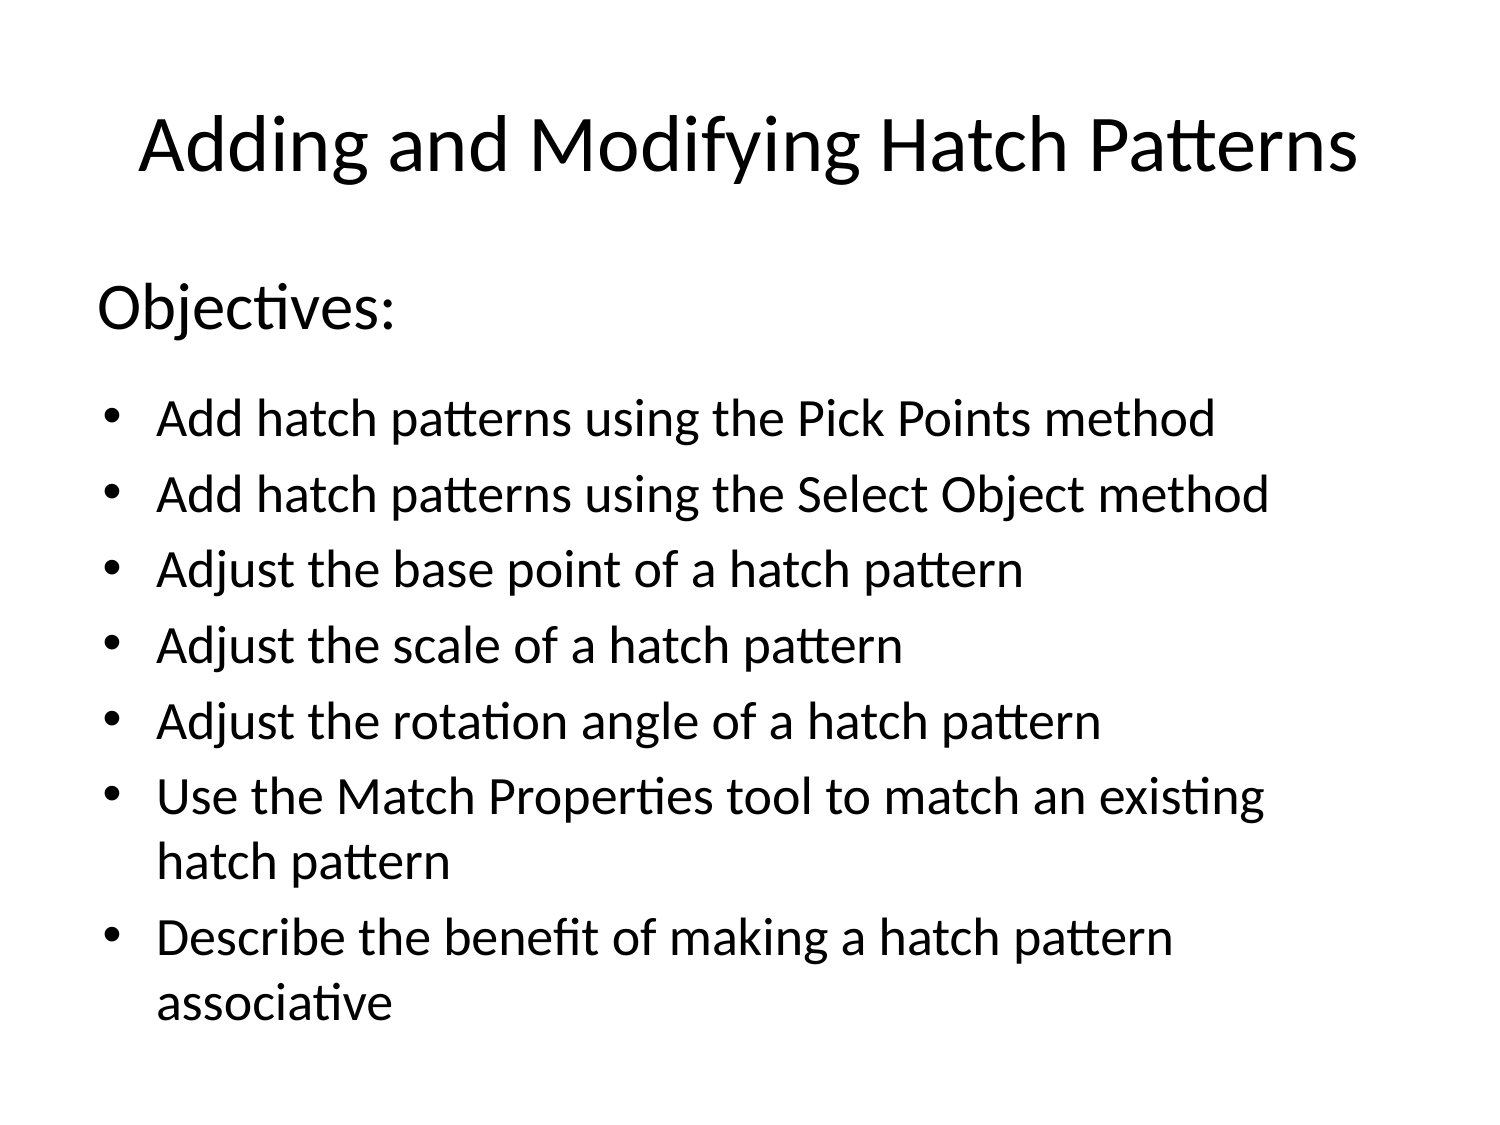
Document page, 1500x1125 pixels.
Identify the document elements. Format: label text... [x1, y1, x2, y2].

list Add hatch patterns using the Pick Points method Add hatch patterns using the Select Object method Adjust the base point of a hatch pattern Adjust the scale of a hatch pattern Adjust the rotation angle of a hatch pattern Use the Match Properties tool to match an existing hatch pattern Describe the benefit of making a hatch pattern associative [87, 375, 1288, 1075]
title Adding and Modifying Hatch Patterns [75, 45, 1425, 233]
text_box Objectives: [37, 237, 413, 350]
